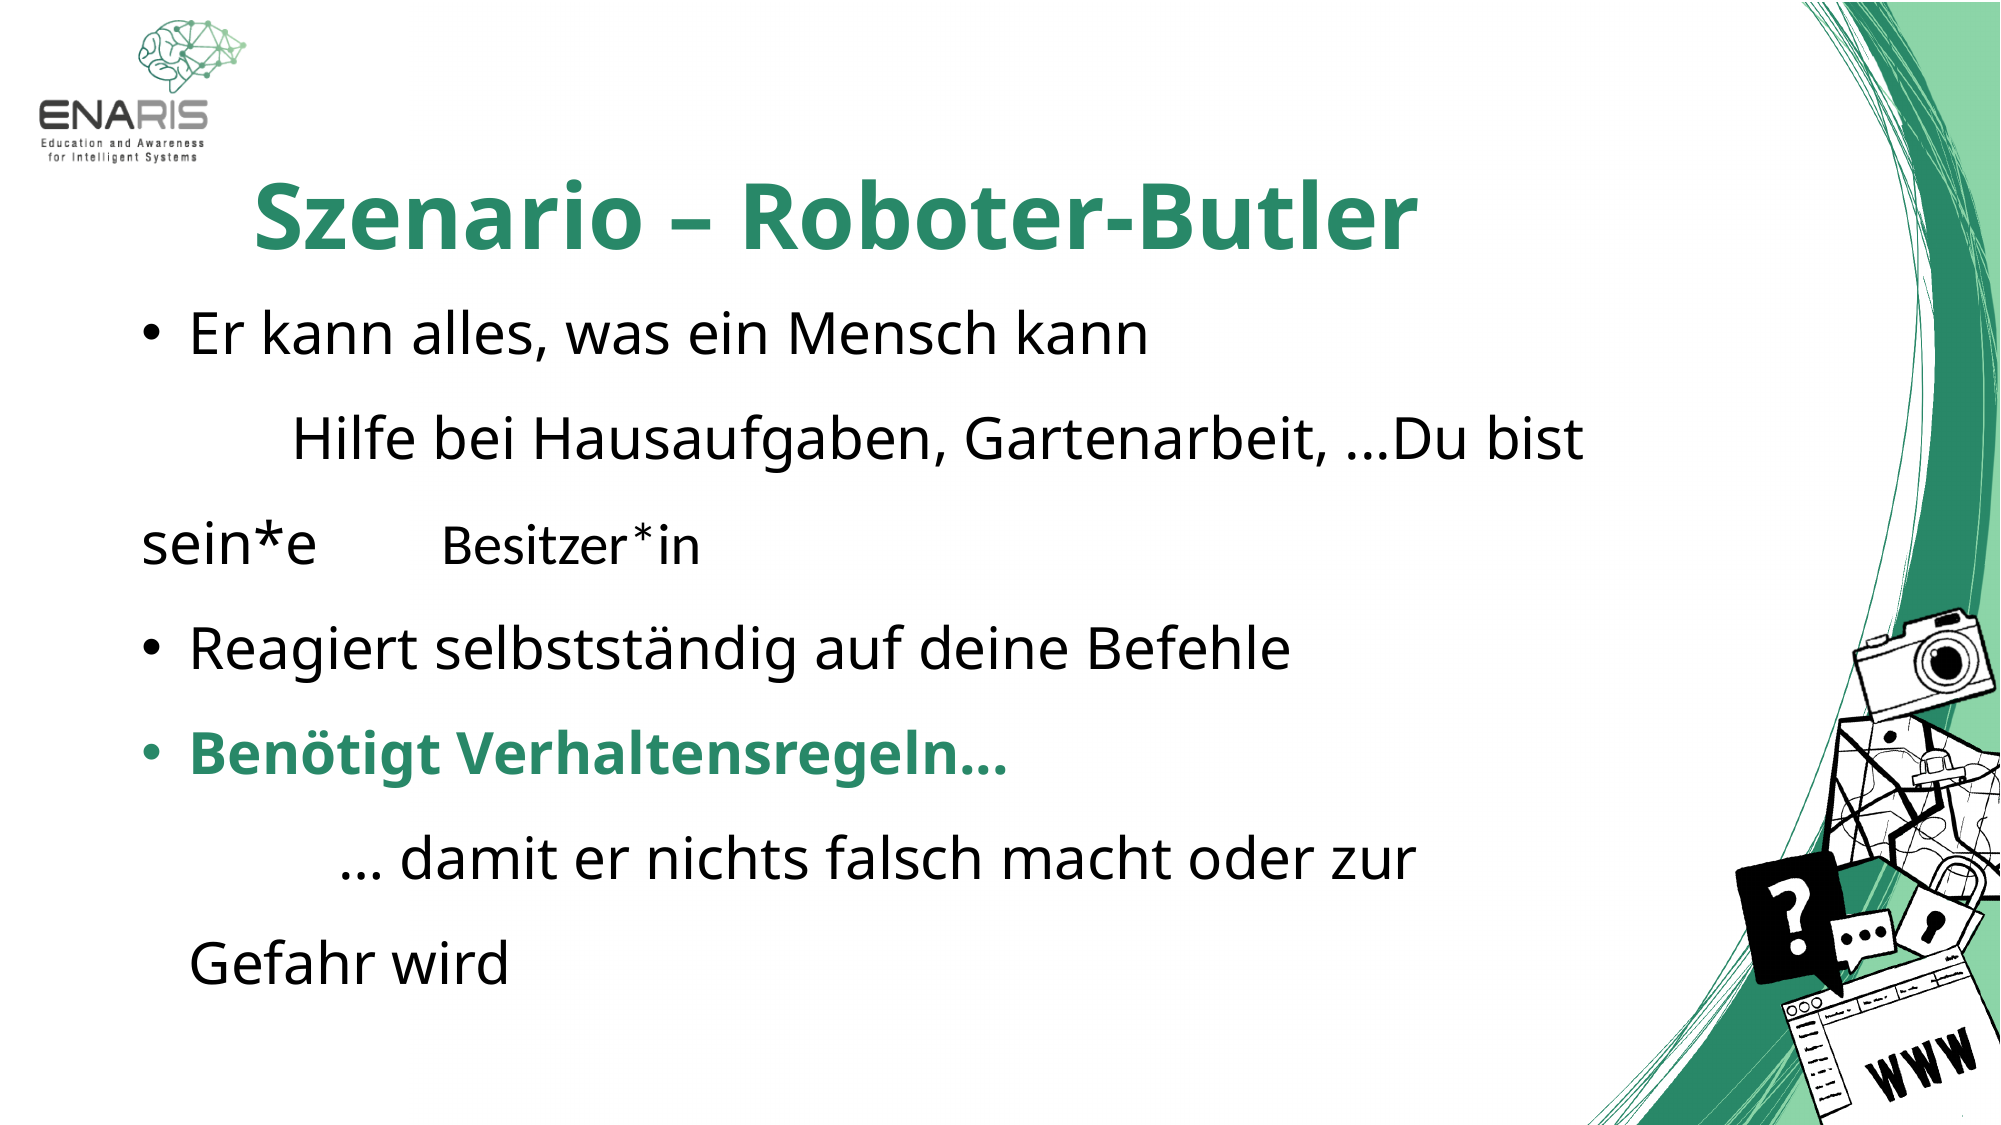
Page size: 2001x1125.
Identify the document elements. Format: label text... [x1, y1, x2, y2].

title Szenario – Roboter-Butler [238, 111, 409, 254]
text_box Er kann alles, was ein Mensch kann Hilfe bei Hausaufgaben, Gartenarbeit, ...Du bist sein*e Besitzer*in Reagiert selbstständig auf deine Befehle Benötigt Verhaltensregeln... … damit er nichts falsch macht oder zur Gefahr wird [126, 254, 409, 1125]
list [409, 2, 2000, 1125]
picture [38, 20, 247, 164]
